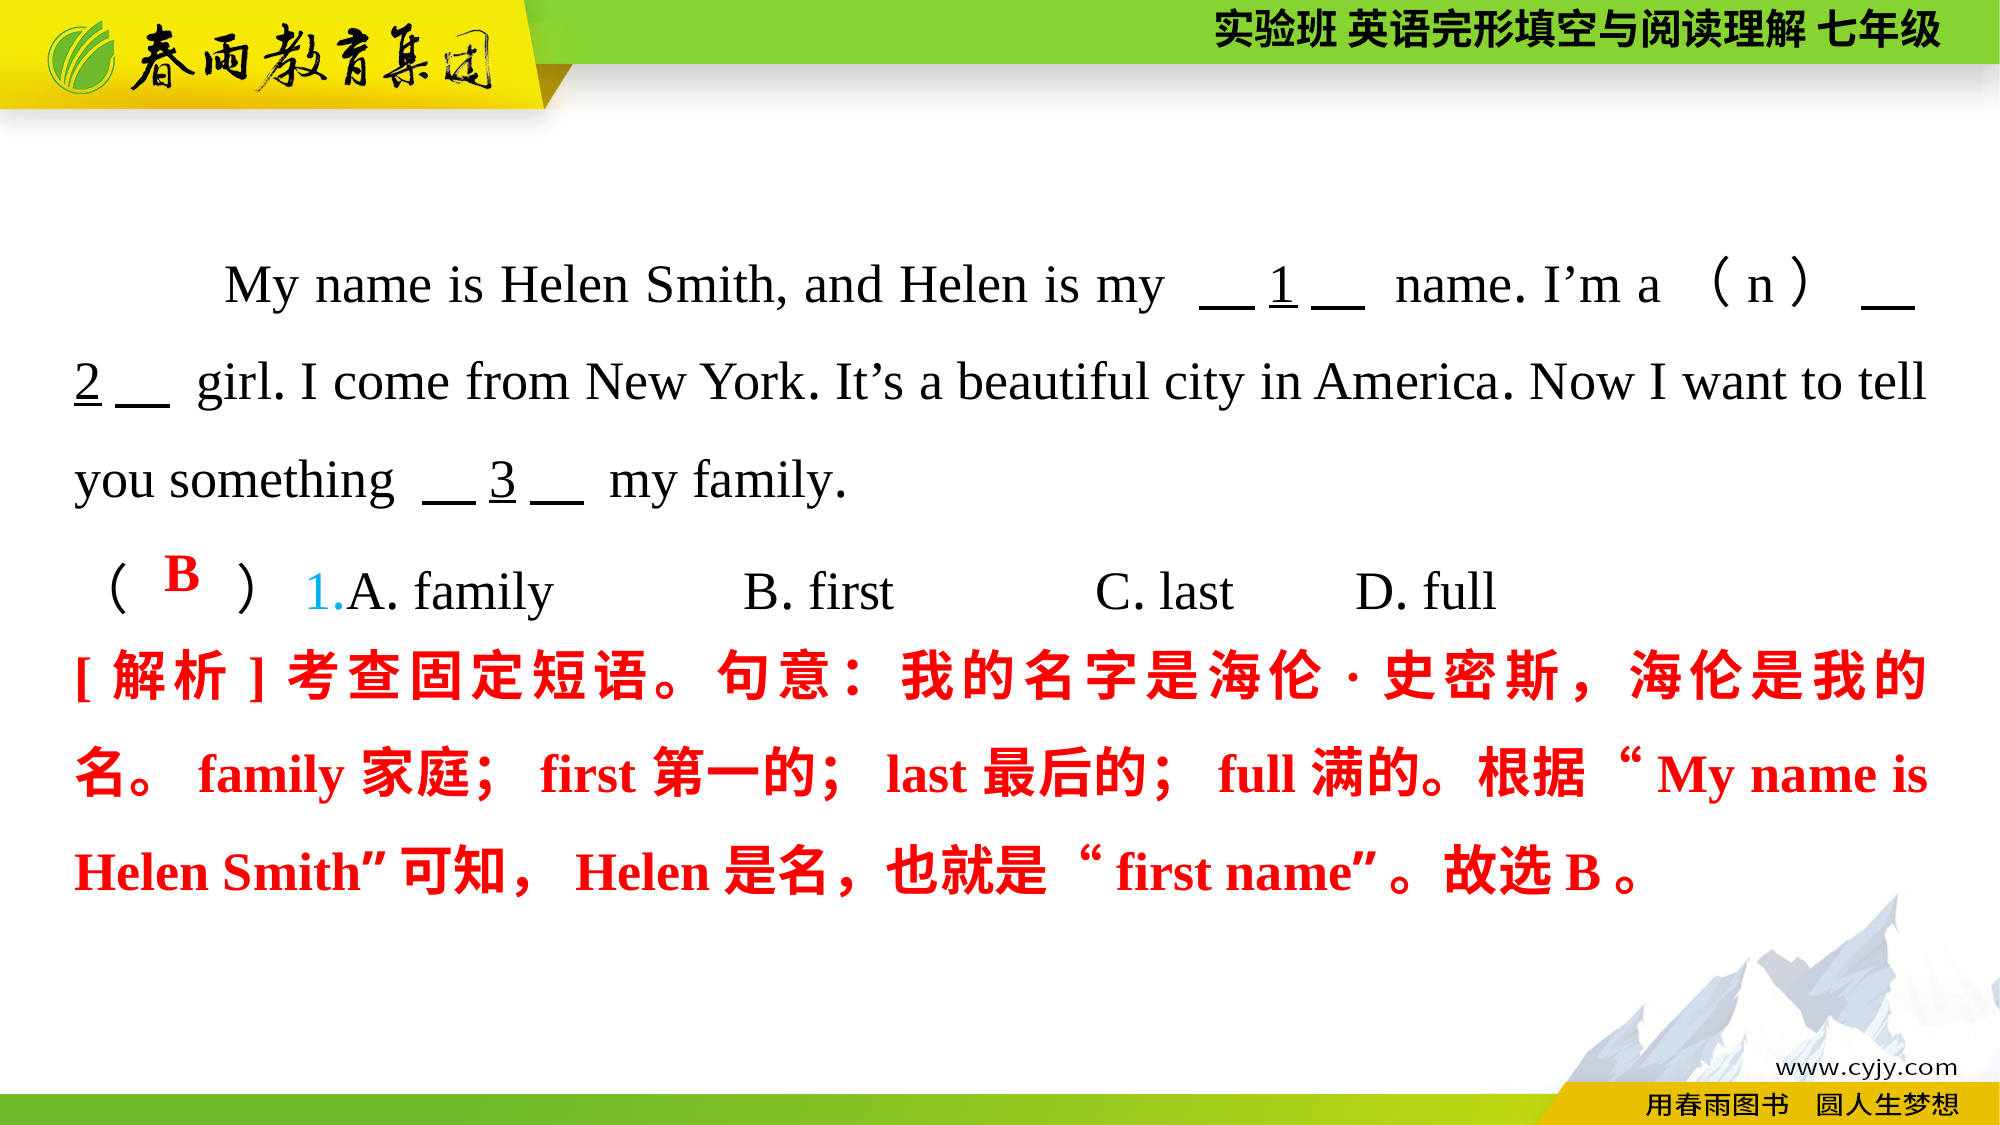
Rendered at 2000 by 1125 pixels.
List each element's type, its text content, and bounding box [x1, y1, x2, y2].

text_box B [149, 530, 216, 610]
text_box [解析]考查固定短语。句意：我的名字是海伦·史密斯，海伦是我的名。family家庭；first第一的；last最后的；full满的。根据“My name is Helen Smith”可知，Helen是名，也就是“first name”。故选B。 [59, 600, 1944, 909]
text_box （ ）1.A. family B. first C. last D. full [59, 515, 1944, 600]
picture [0, 0, 2000, 1125]
list My name is Helen Smith, and Helen is my 1 name. I’m a（n） 2 girl. I come from New York. It’s a beautiful city in America. Now I want to tell you something 3 my family. [59, 208, 1944, 507]
